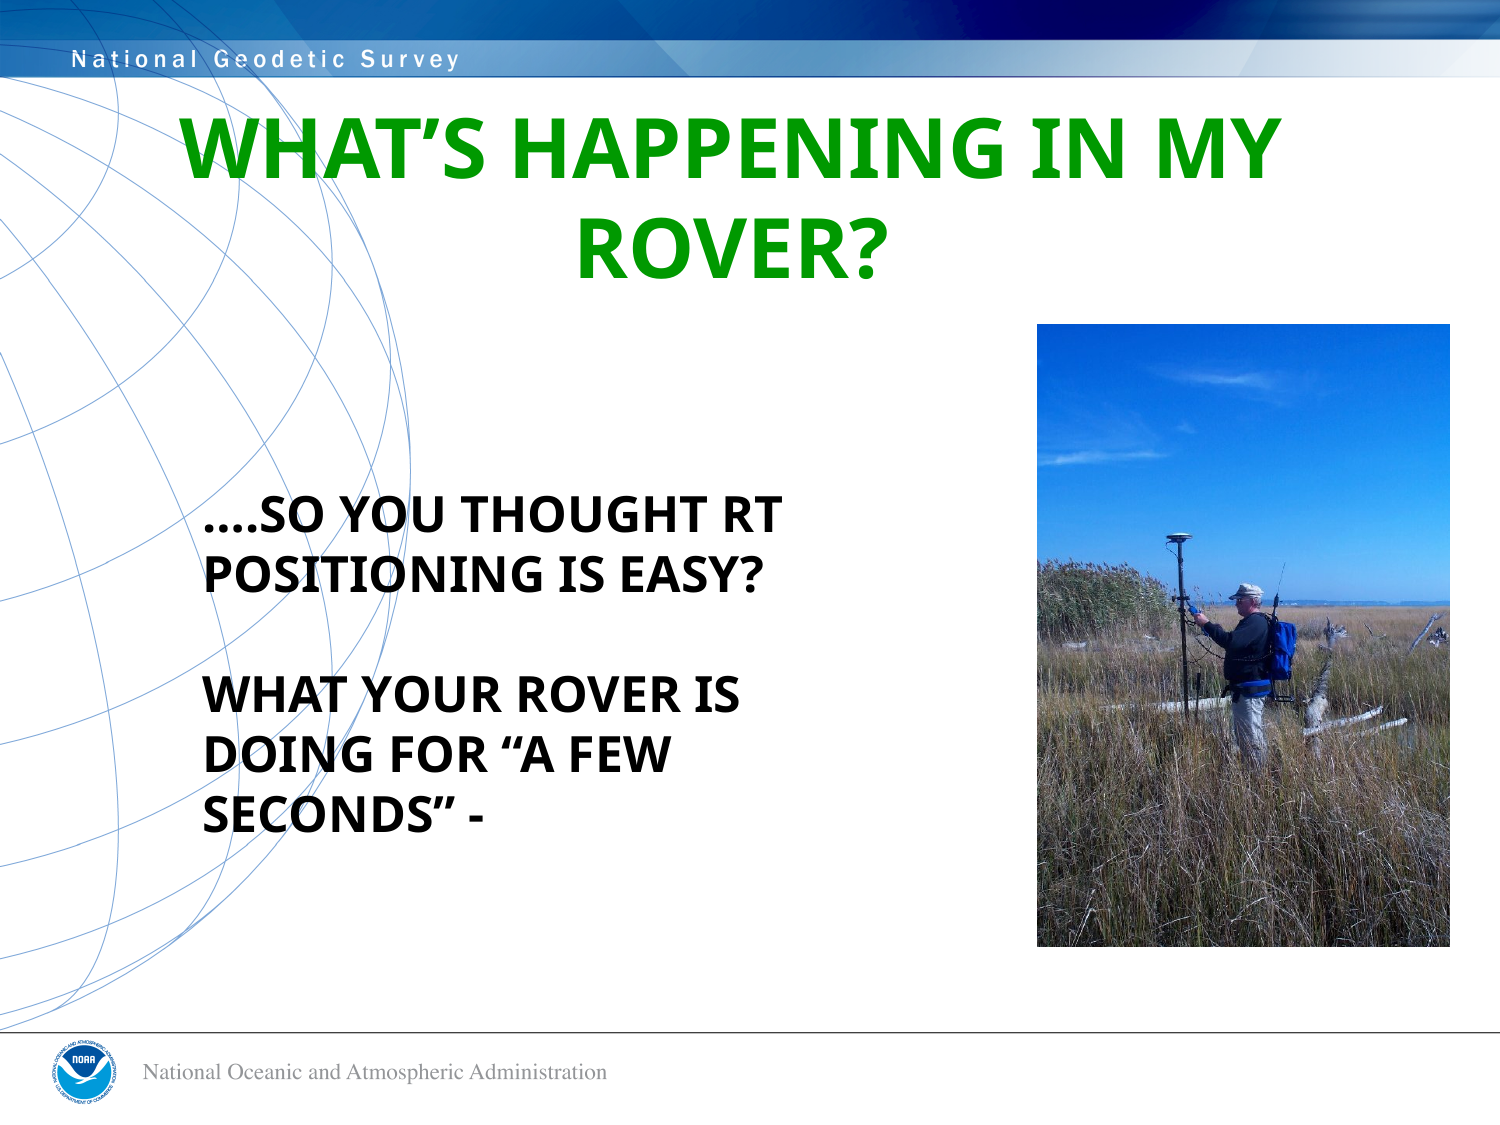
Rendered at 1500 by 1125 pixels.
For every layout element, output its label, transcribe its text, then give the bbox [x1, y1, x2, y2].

picture [0, 0, 1500, 1125]
text_box WHAT’S HAPPENING IN MY ROVER? [49, 87, 1413, 303]
text_box ….SO YOU THOUGHT RT POSITIONING IS EASY? WHAT YOUR ROVER IS DOING FOR “A FEW SECONDS” - [187, 474, 938, 850]
